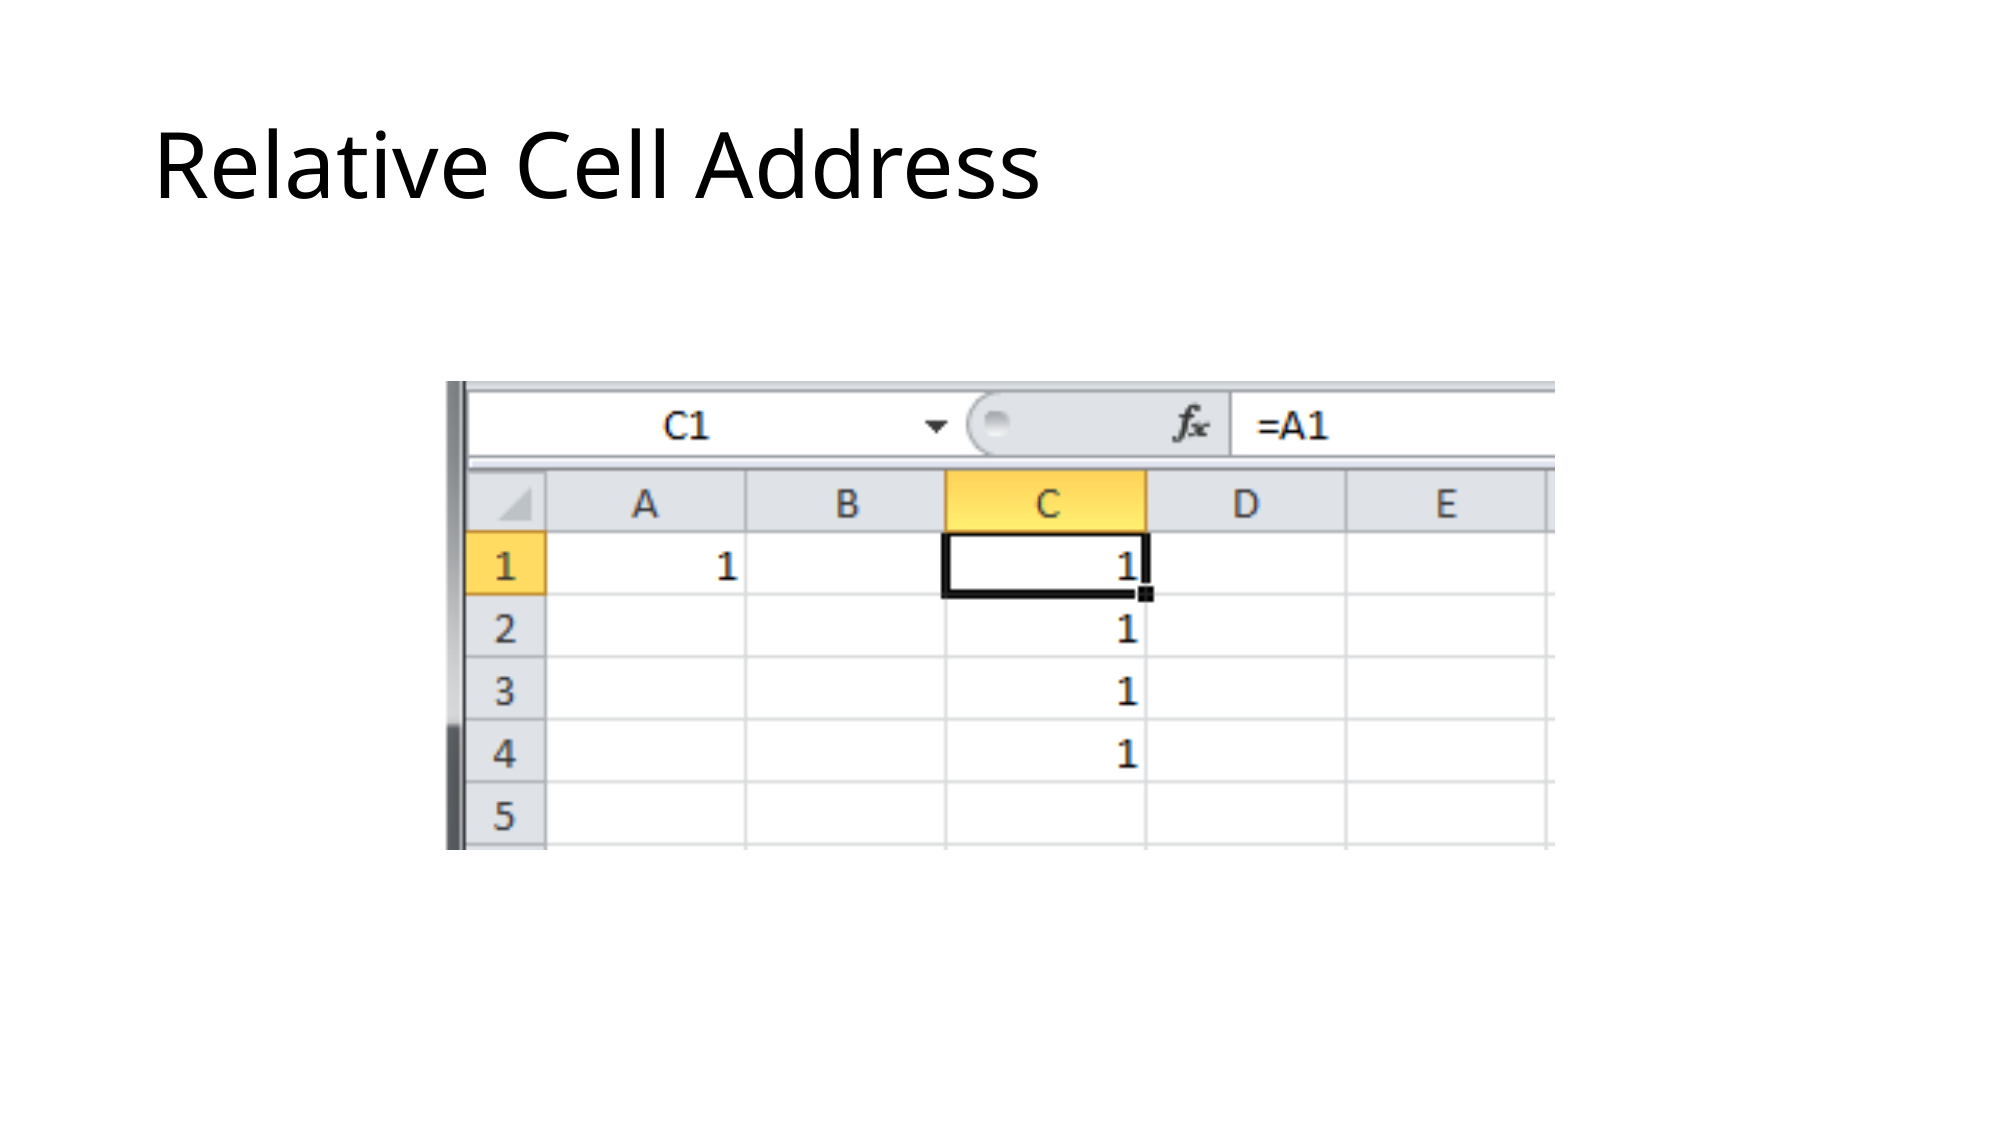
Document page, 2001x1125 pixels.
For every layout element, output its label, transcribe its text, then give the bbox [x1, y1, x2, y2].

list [445, 381, 1555, 850]
title Relative Cell Address [137, 59, 1863, 278]
